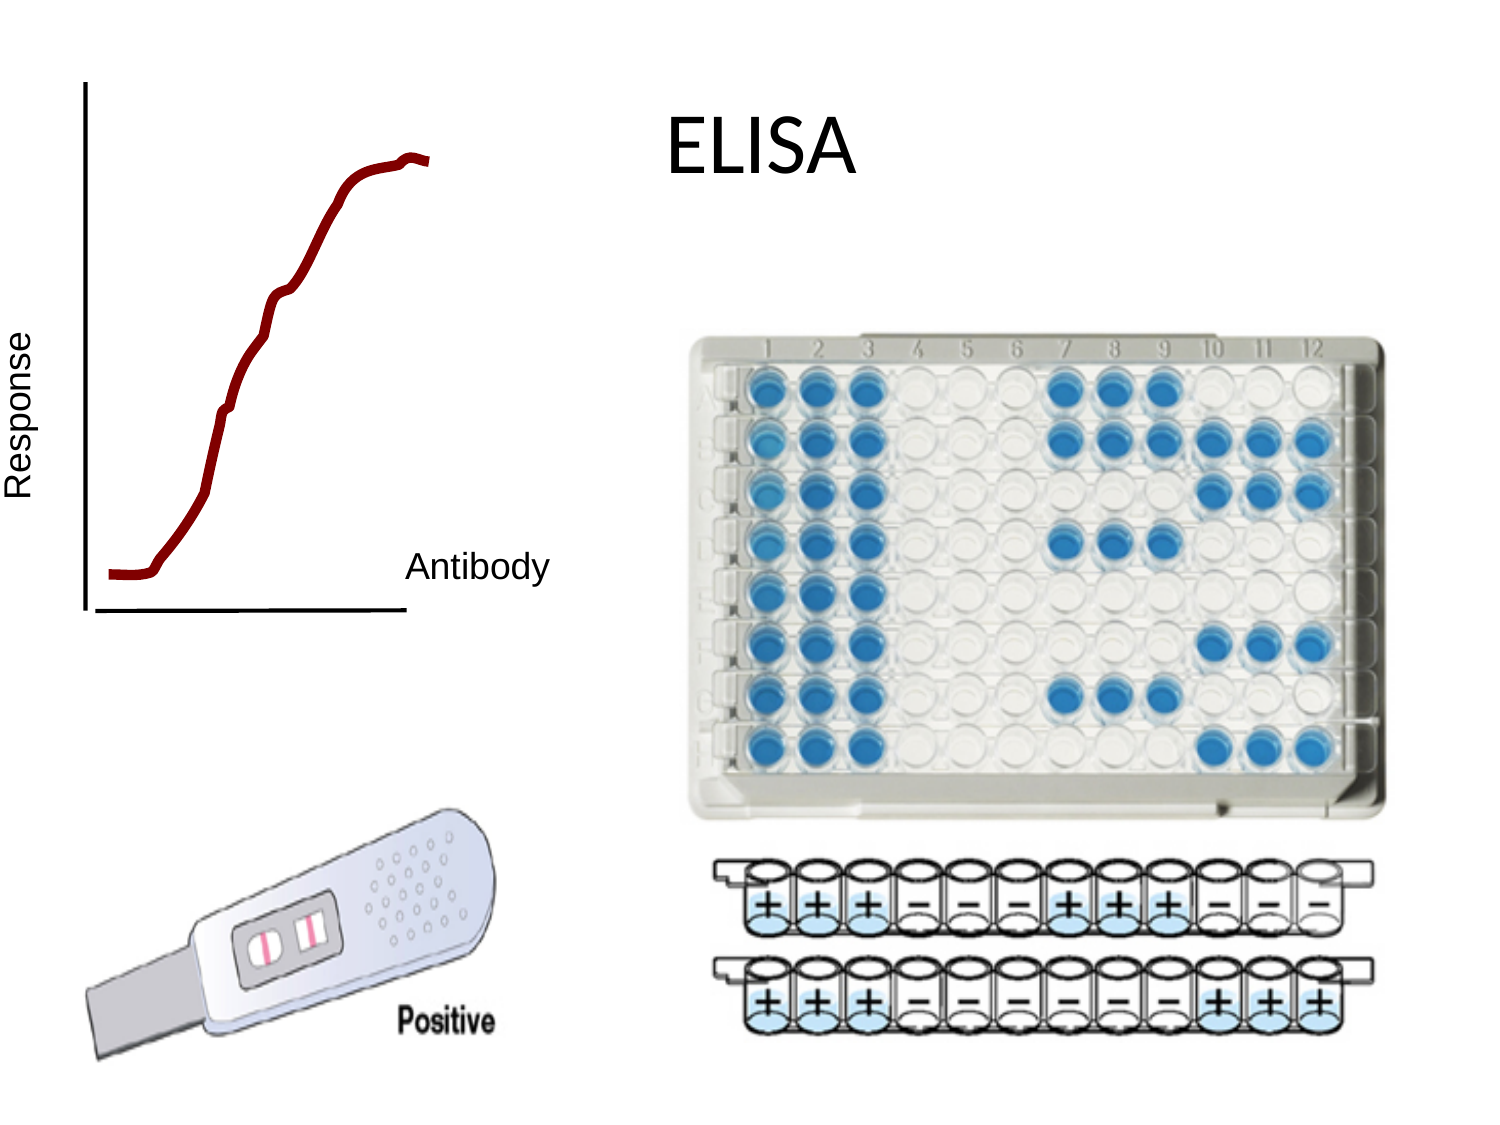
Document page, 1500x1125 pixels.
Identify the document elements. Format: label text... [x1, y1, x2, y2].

picture [679, 327, 1395, 1044]
title ELISA [75, 45, 1425, 233]
picture [70, 773, 516, 1091]
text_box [0, 81, 540, 611]
